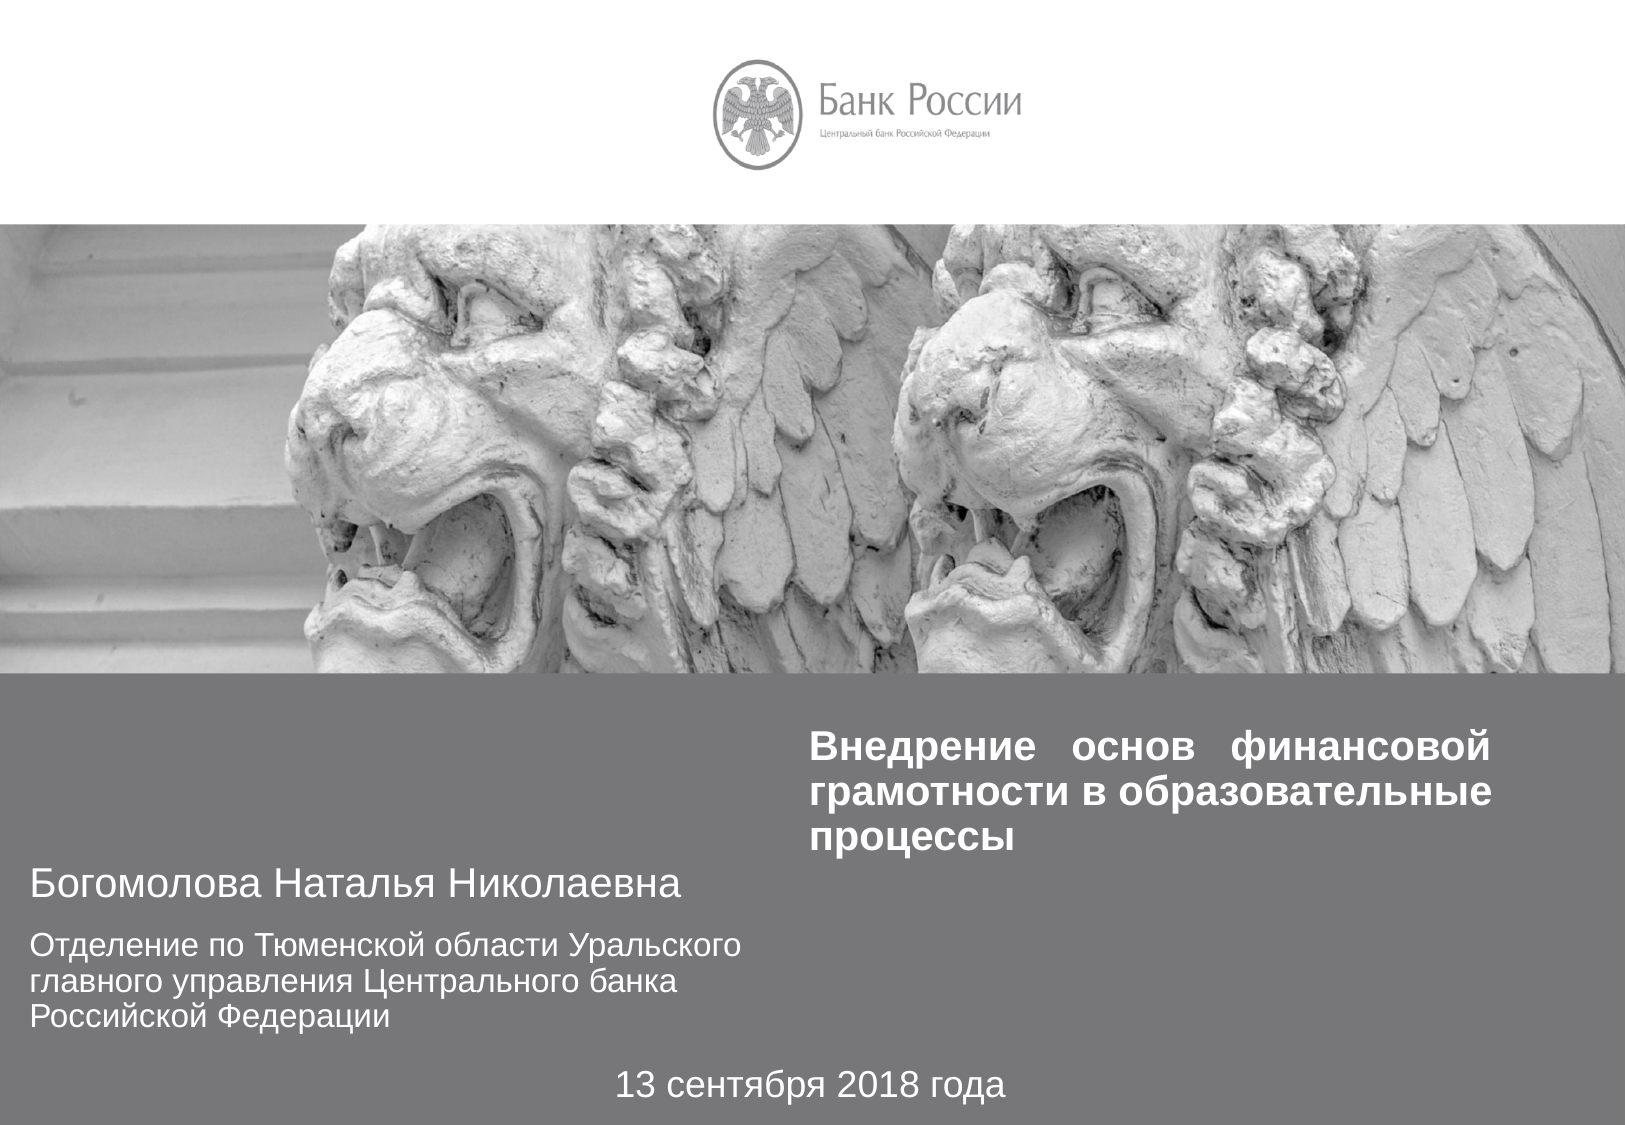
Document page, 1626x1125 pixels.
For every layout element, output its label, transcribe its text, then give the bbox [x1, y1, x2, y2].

subtitle 13 сентября 2018 года [426, 1065, 1195, 1125]
picture [0, 0, 1625, 673]
list Богомолова Наталья Николаевна Отделение по Тюменской области Уральского главного управления Центрального банка Российской Федерации [29, 861, 751, 971]
title Внедрение основ финансовой грамотности в образовательные процессы [808, 675, 1614, 910]
